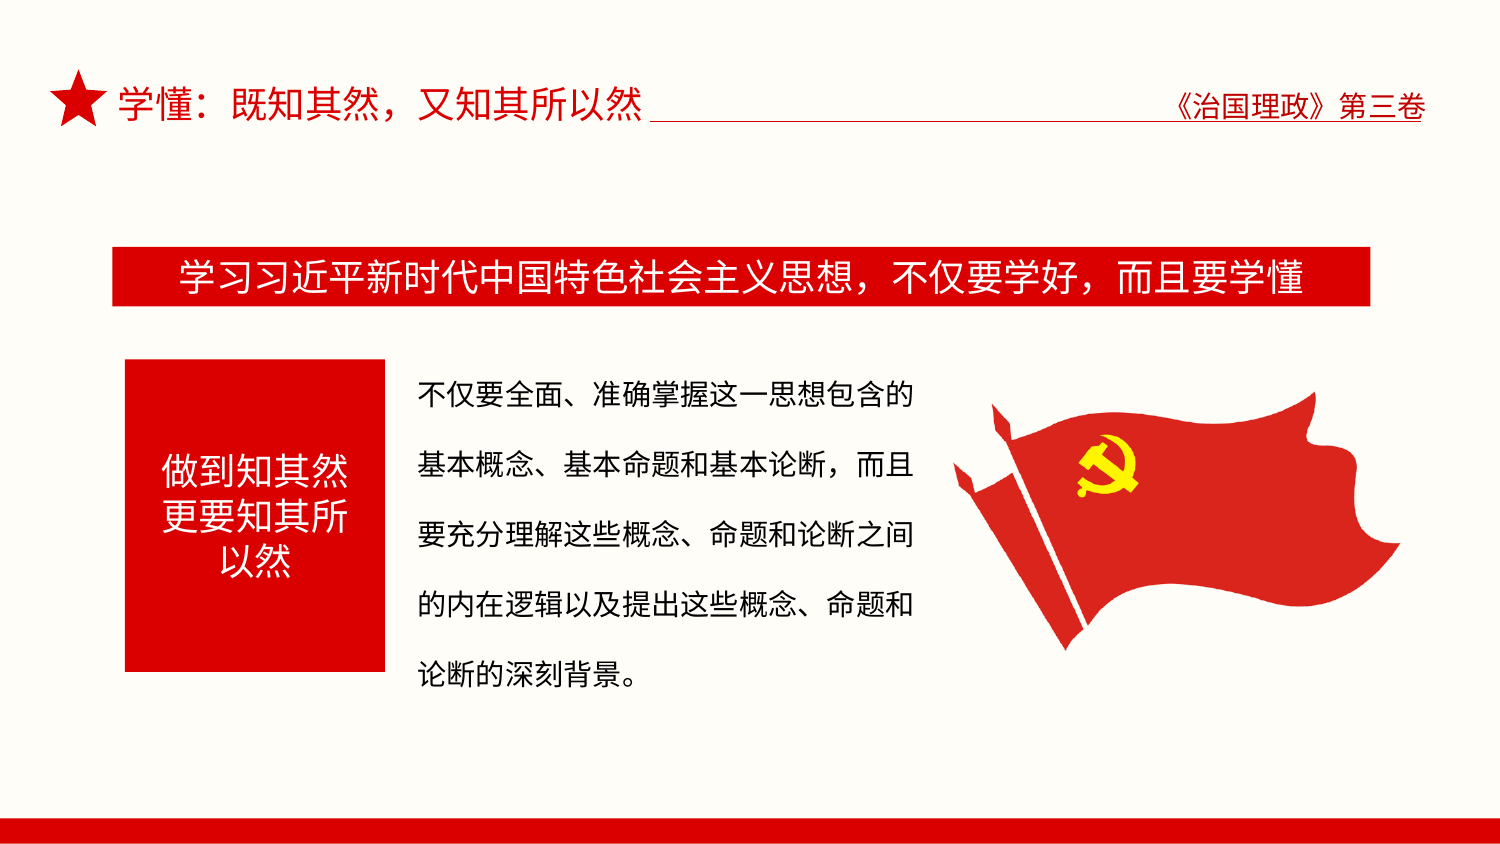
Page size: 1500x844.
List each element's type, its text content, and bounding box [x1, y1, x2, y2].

picture [937, 381, 1405, 656]
text_box 不仅要全面、准确掌握这一思想包含的基本概念、基本命题和基本论断，而且要充分理解这些概念、命题和论断之间的内在逻辑以及提出这些概念、命题和论断的深刻背景。 [402, 334, 931, 699]
text_box 做到知其然更要知其所以然 [124, 359, 385, 672]
text_box 学习习近平新时代中国特色社会主义思想，不仅要学好，而且要学懂 [112, 246, 1371, 307]
